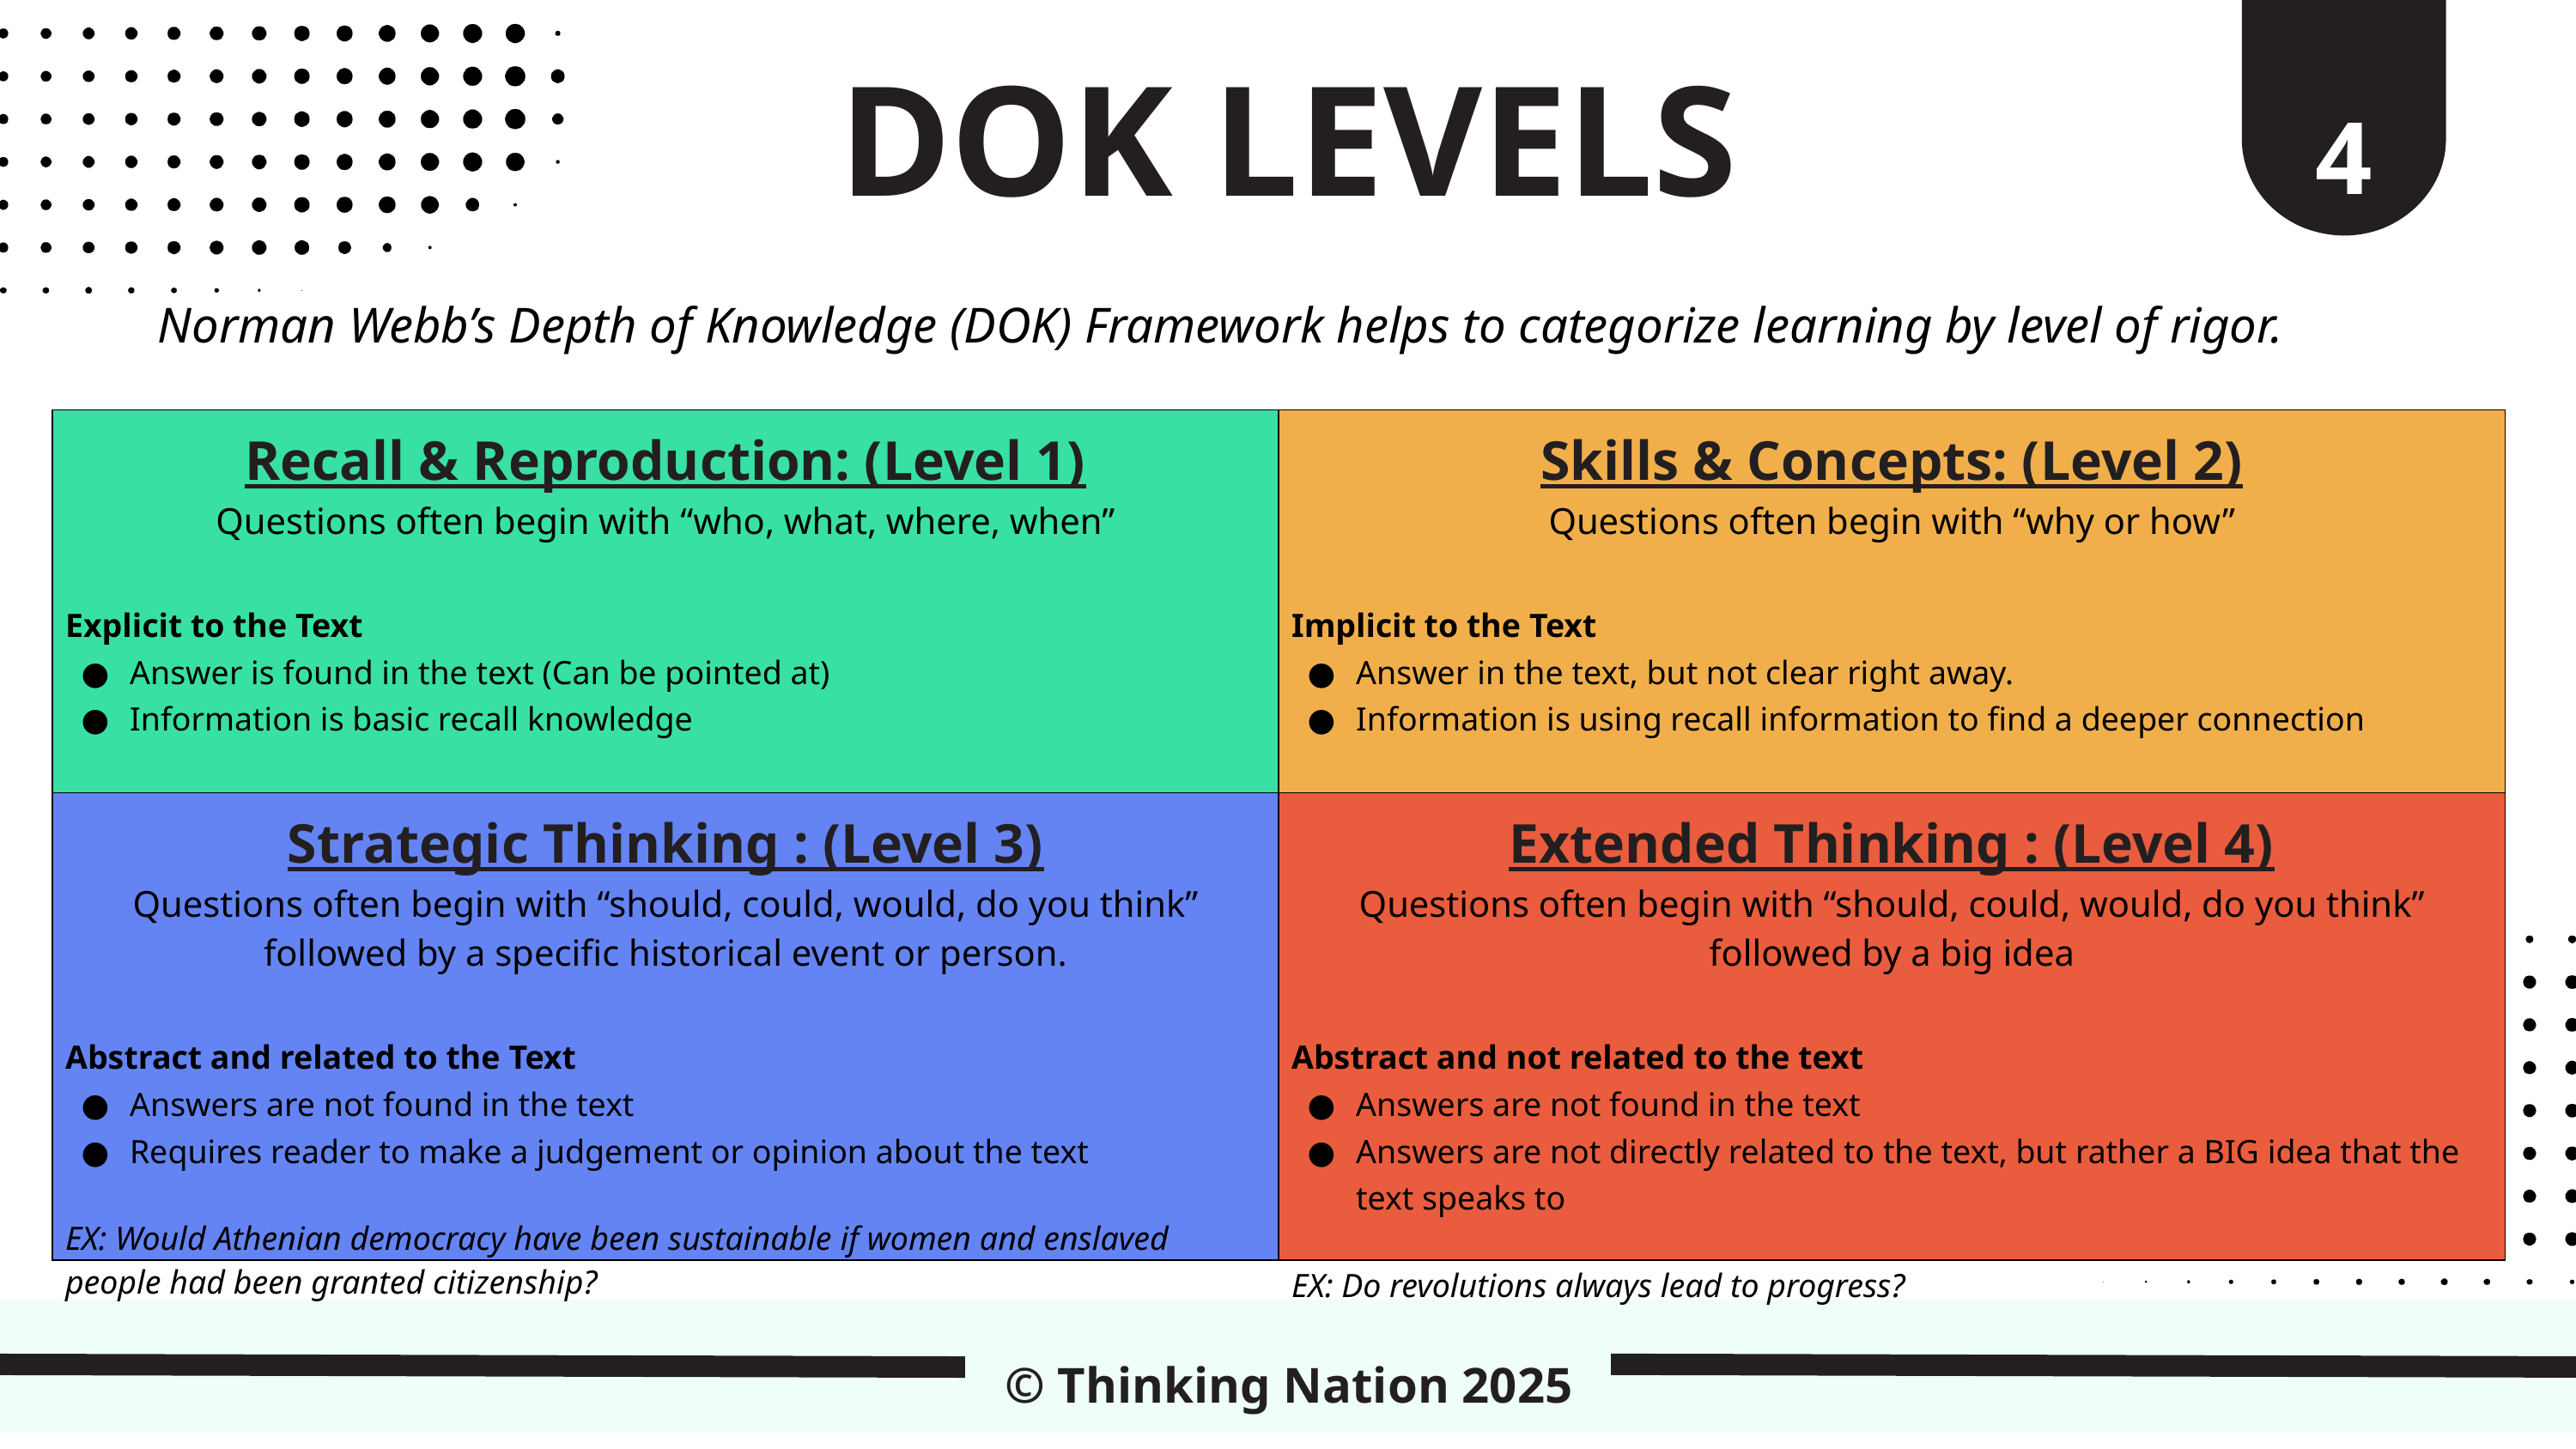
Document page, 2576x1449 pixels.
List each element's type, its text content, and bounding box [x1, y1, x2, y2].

table_header Skills & Concepts: (Level 2) Questions often begin with “why or how” Implicit to the Text Answer in the text, but not clear right away. Information is using recall information to find a deeper connection EX: Why was the Silk Road important to cultural and economic exchange? [1279, 410, 2505, 792]
table_header Recall & Reproduction: (Level 1) Questions often begin with “who, what, where, when” Explicit to the Text Answer is found in the text (Can be pointed at) Information is basic recall knowledge EX: What year did the Berlin Wall fall? [53, 410, 1278, 792]
text_box Norman Webb’s Depth of Knowledge (DOK) Framework helps to categorize learning by level of rigor. [144, 282, 2519, 367]
text_box [0, 0, 565, 294]
table_cell Extended Thinking : (Level 4) Questions often begin with “should, could, would, do you think” followed by a big idea Abstract and not related to the text Answers are not found in the text Answers are not directly related to the text, but rather a BIG idea that the text speaks to EX: Do revolutions always lead to progress? [1279, 793, 2505, 1259]
table_cell Strategic Thinking : (Level 3) Questions often begin with “should, could, would, do you think” followed by a specific historical event or person. Abstract and related to the Text Answers are not found in the text Requires reader to make a judgement or opinion about the text EX: Would Athenian democracy have been sustainable if women and enslaved people had been granted citizenship? [53, 793, 1278, 1259]
text_box [1889, 936, 2576, 1285]
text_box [2233, 0, 2455, 236]
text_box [0, 1299, 2576, 1433]
text_box DOK LEVELS [565, 44, 2229, 227]
